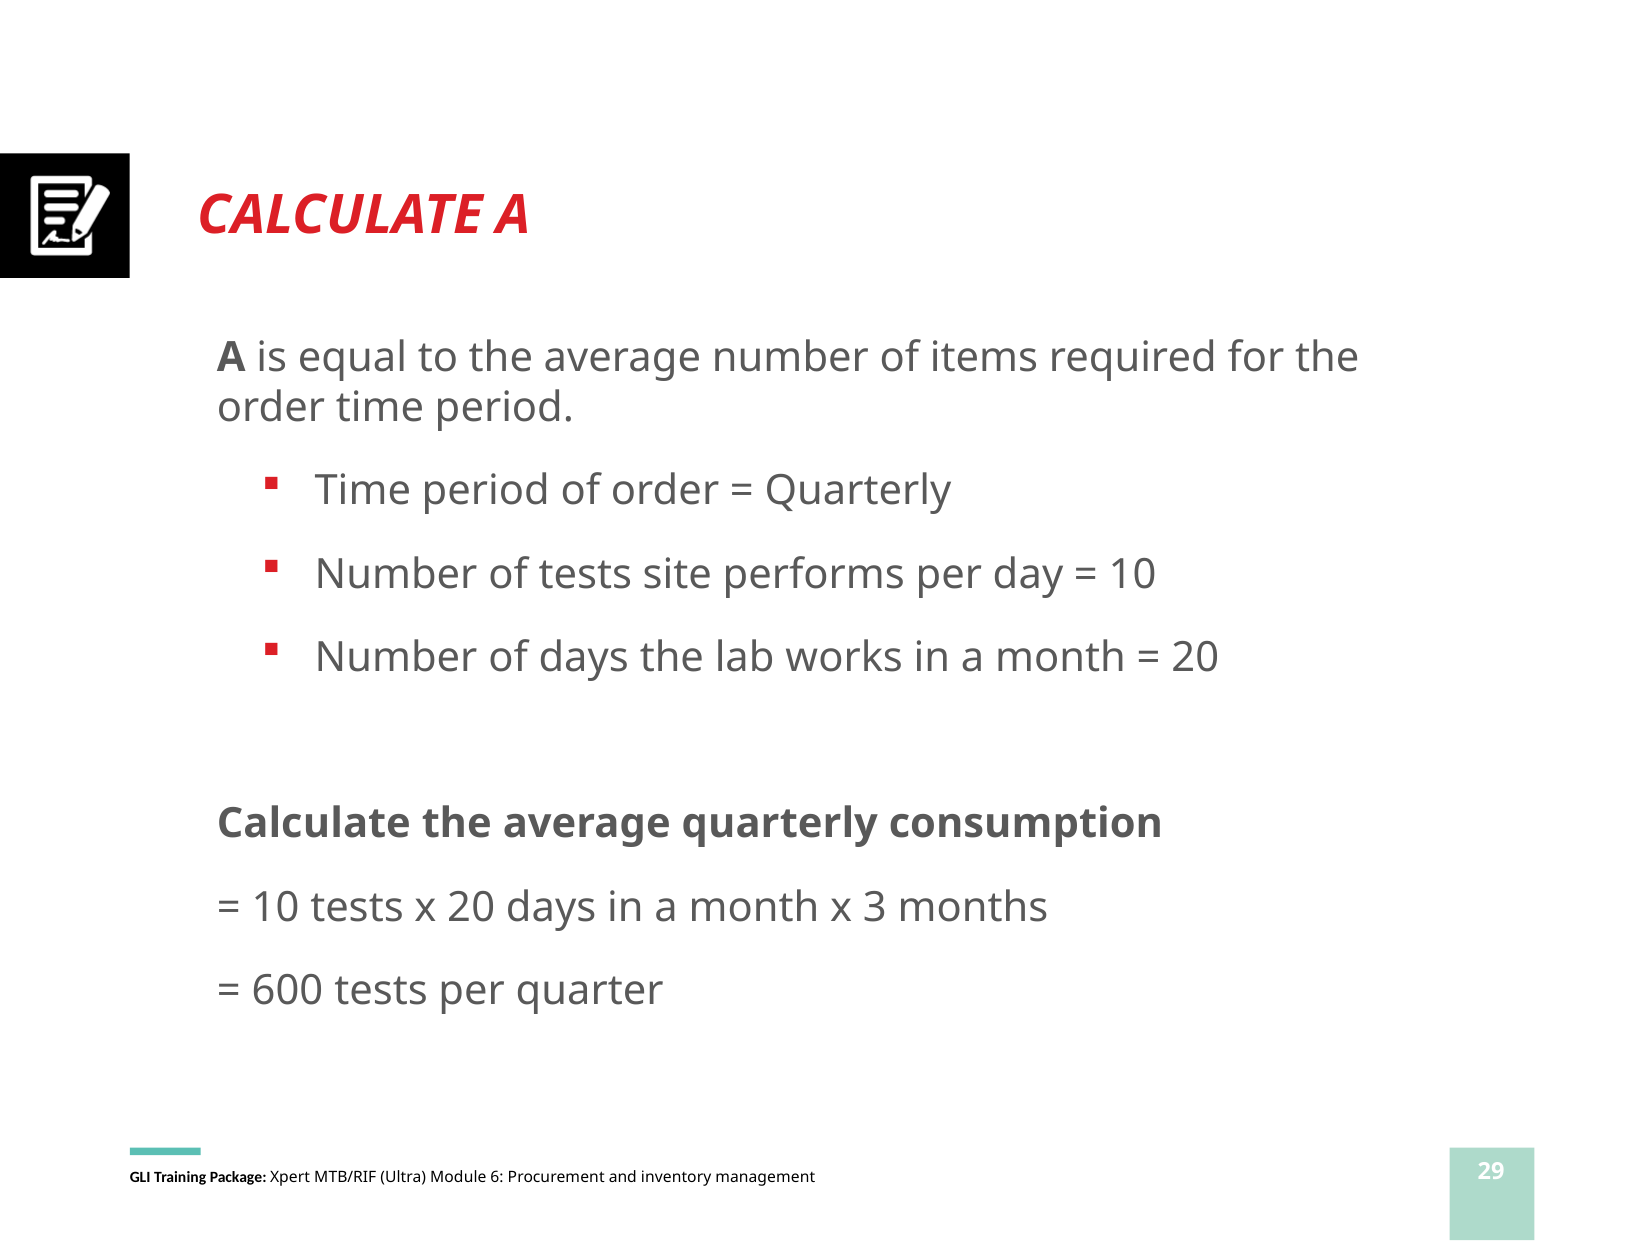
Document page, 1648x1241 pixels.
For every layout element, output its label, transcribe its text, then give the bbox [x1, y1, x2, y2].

title CALCULATE A [197, 153, 1450, 278]
list A is equal to the average number of items required for the order time period. Time period of order = Quarterly Number of tests site performs per day = 10 Number of days the lab works in a month = 20 Calculate the average quarterly consumption = 10 tests x 20 days in a month x 3 months = 600 tests per quarter [197, 330, 1450, 1087]
picture [12, 158, 122, 270]
